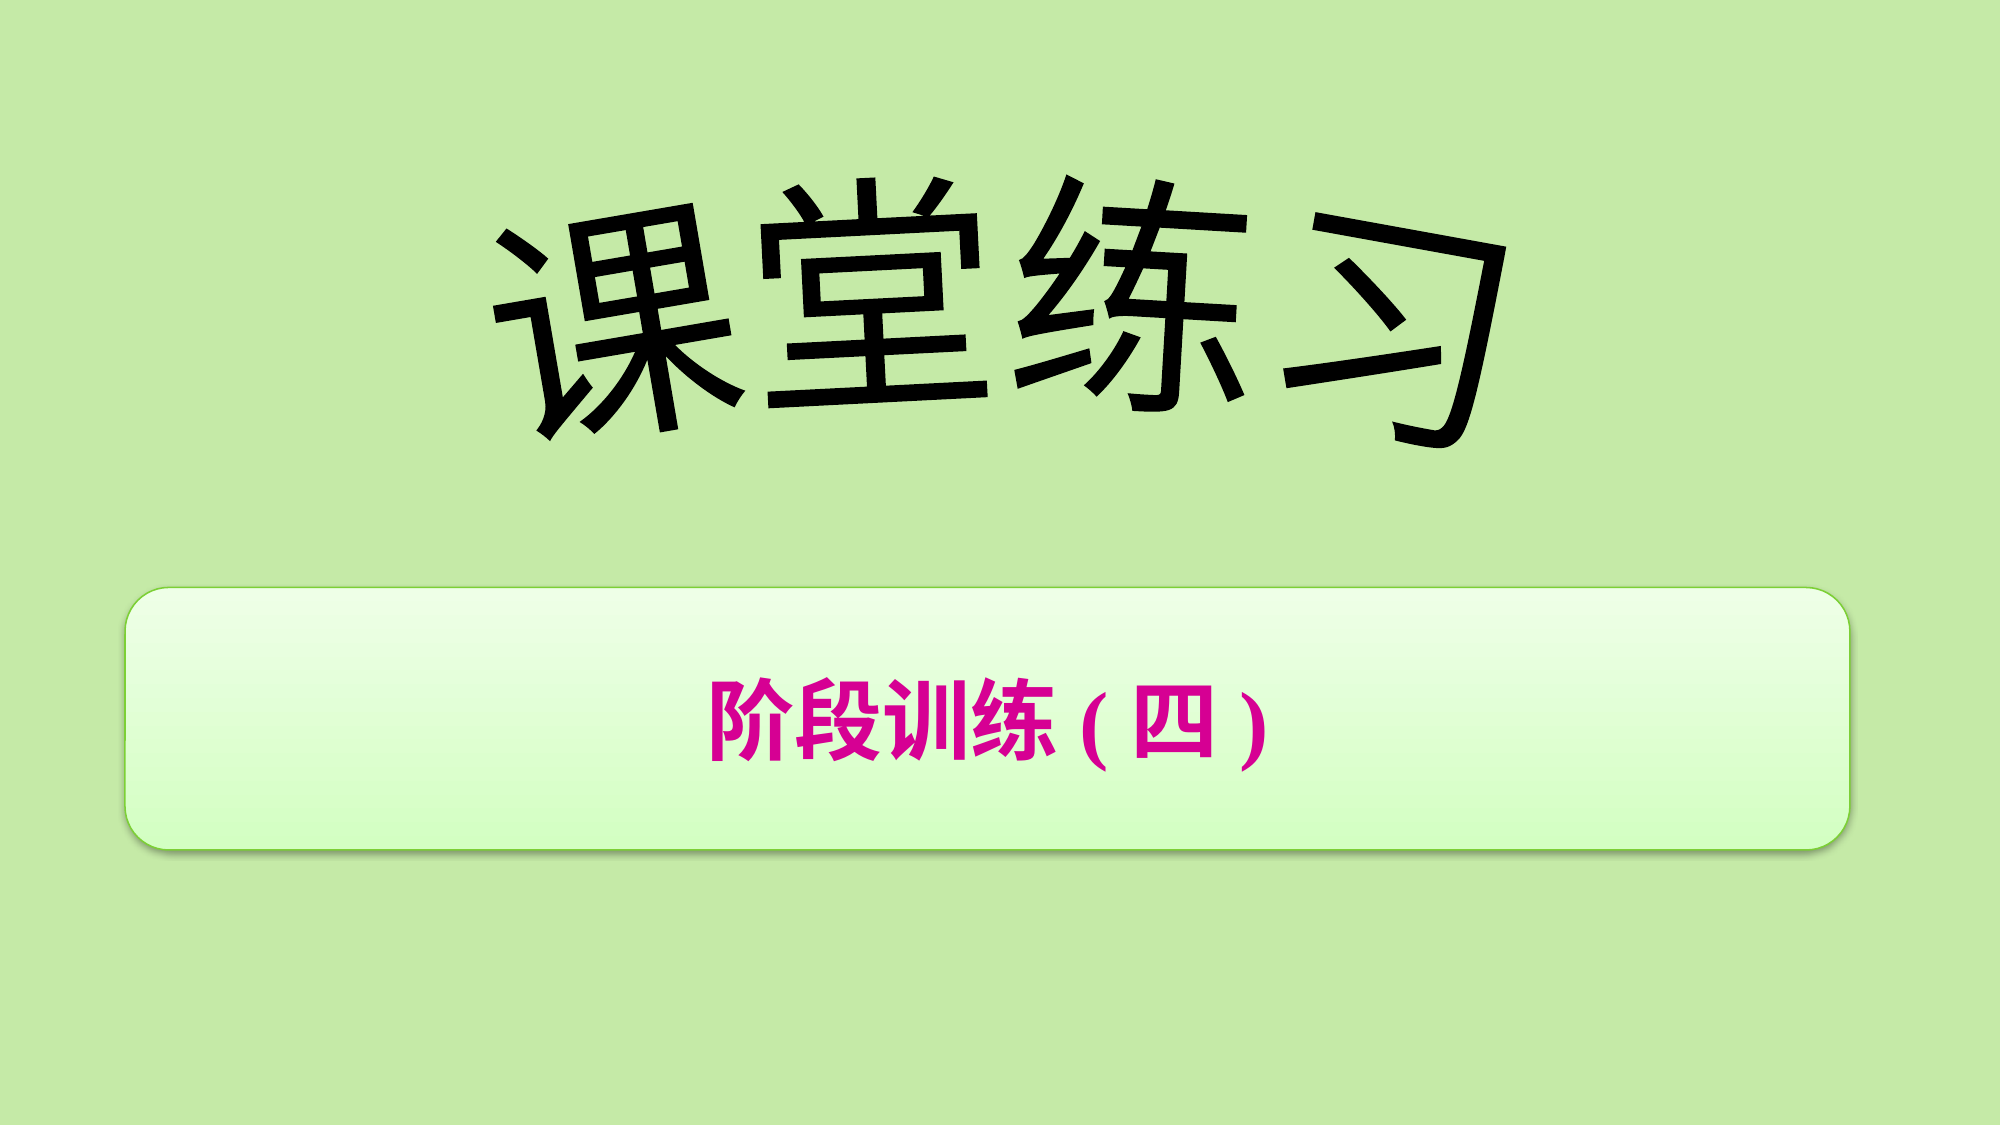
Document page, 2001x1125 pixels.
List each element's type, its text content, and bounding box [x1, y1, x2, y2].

text_box 阶段训练(四) [124, 586, 1851, 851]
